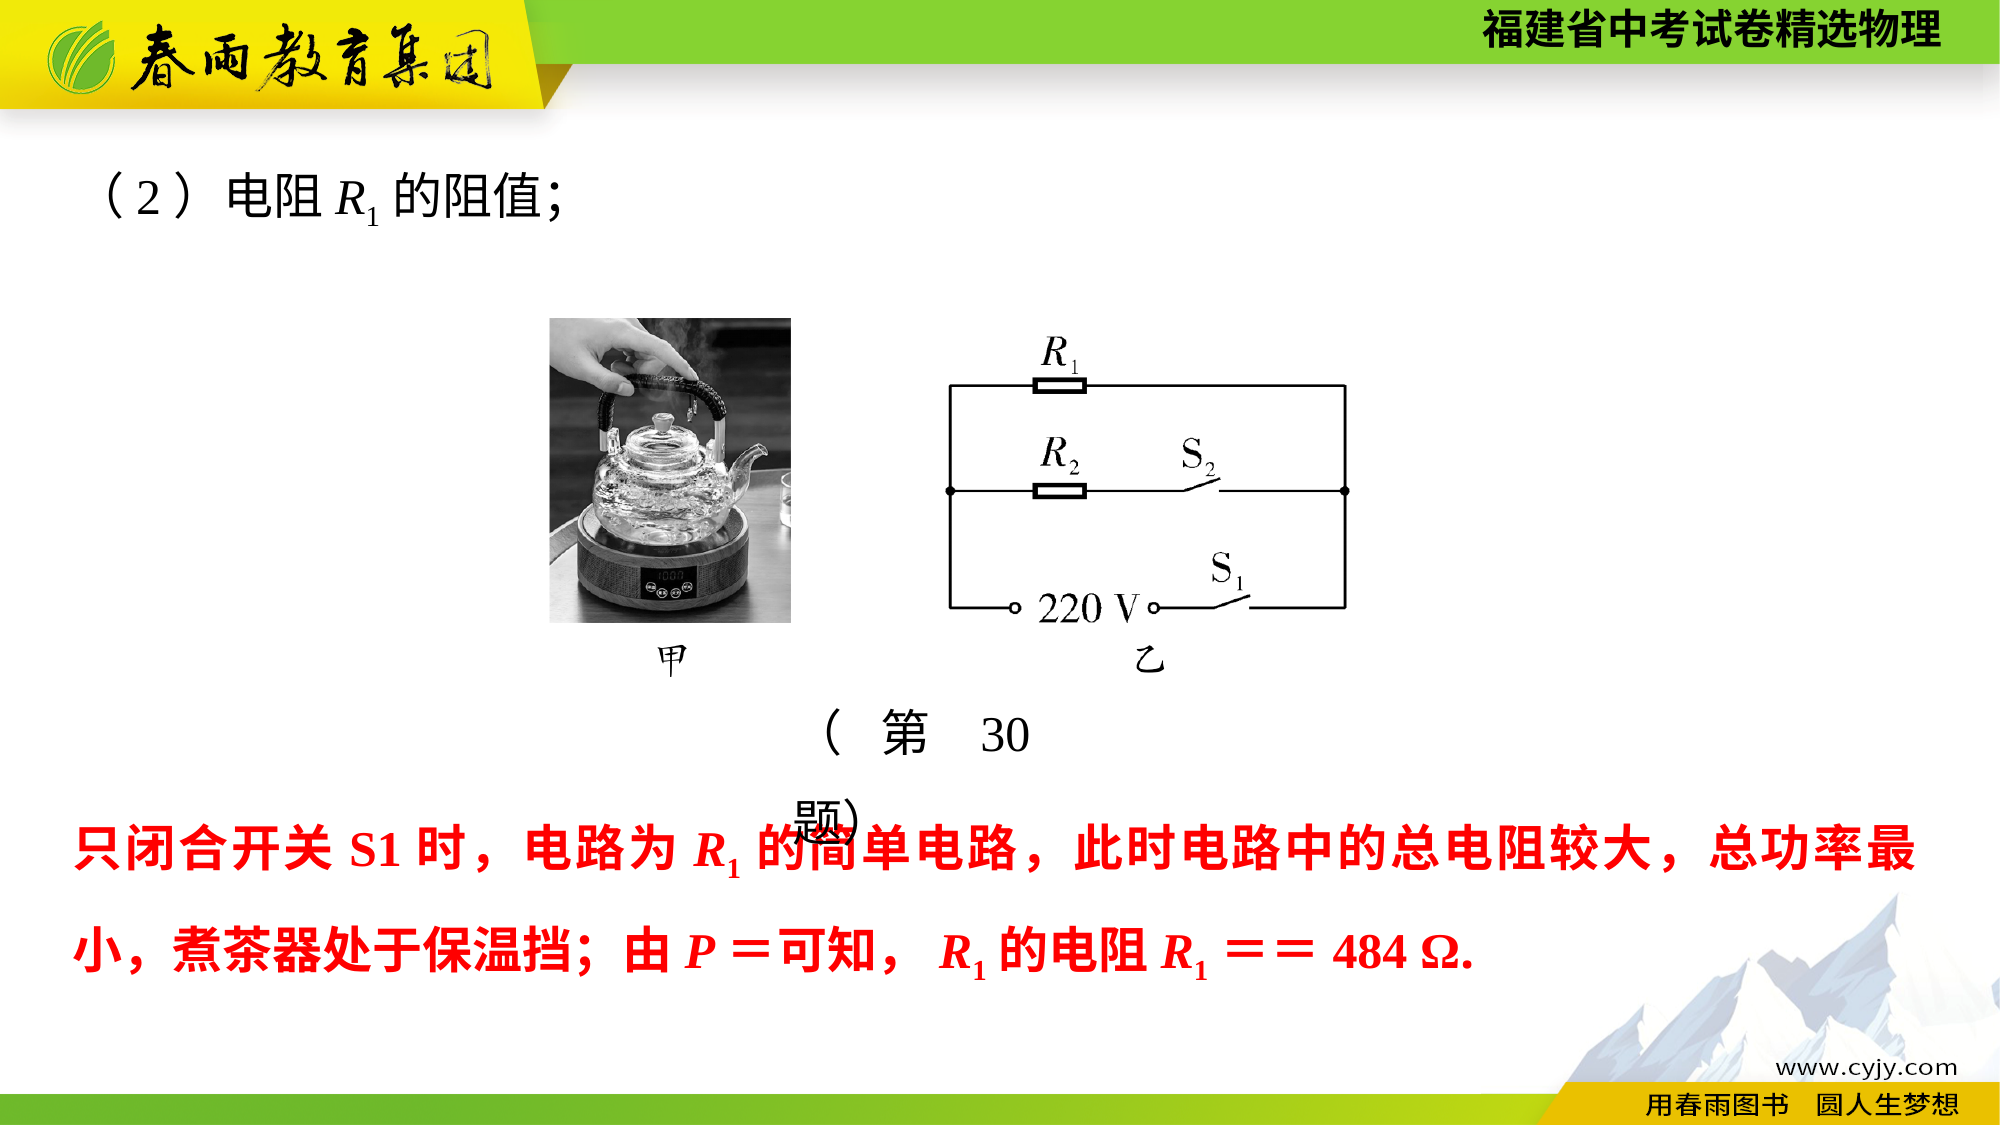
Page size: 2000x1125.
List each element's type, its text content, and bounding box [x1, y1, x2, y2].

list （2）电阻R1的阻值； [59, 122, 1944, 217]
text_box （第30题） [777, 684, 1058, 770]
picture [0, 0, 2000, 1125]
